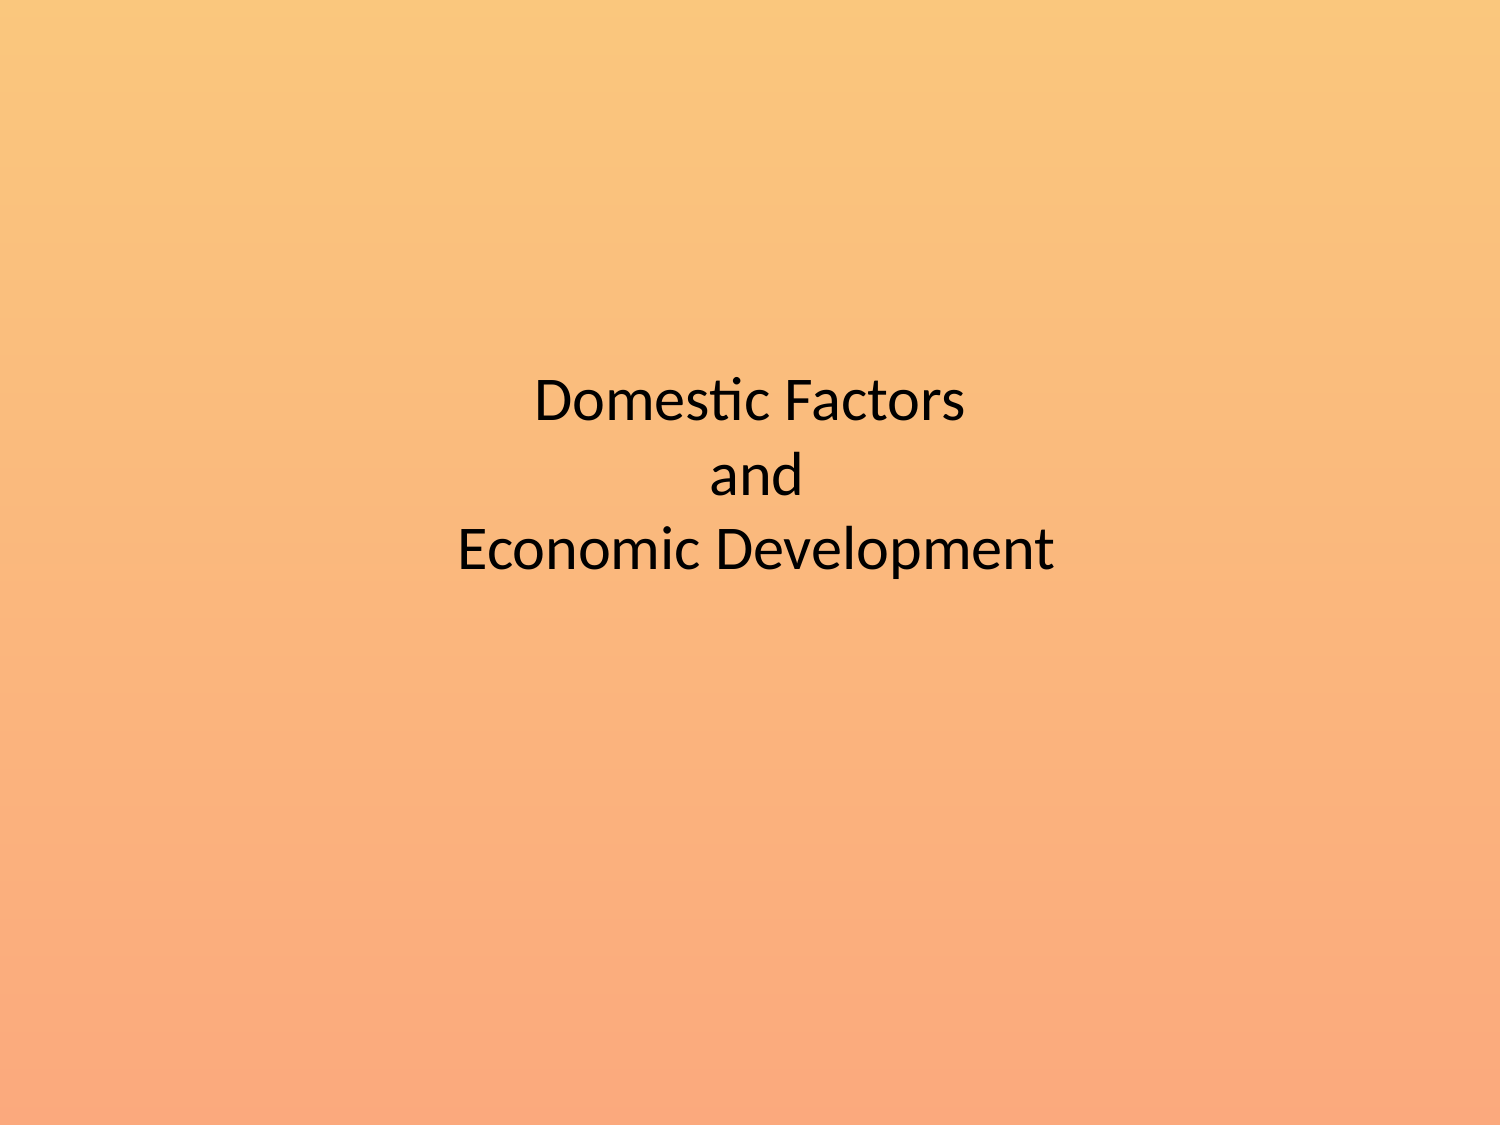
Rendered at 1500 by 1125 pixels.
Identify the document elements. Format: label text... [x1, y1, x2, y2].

title Domestic Factors and Economic Development [112, 349, 1388, 591]
